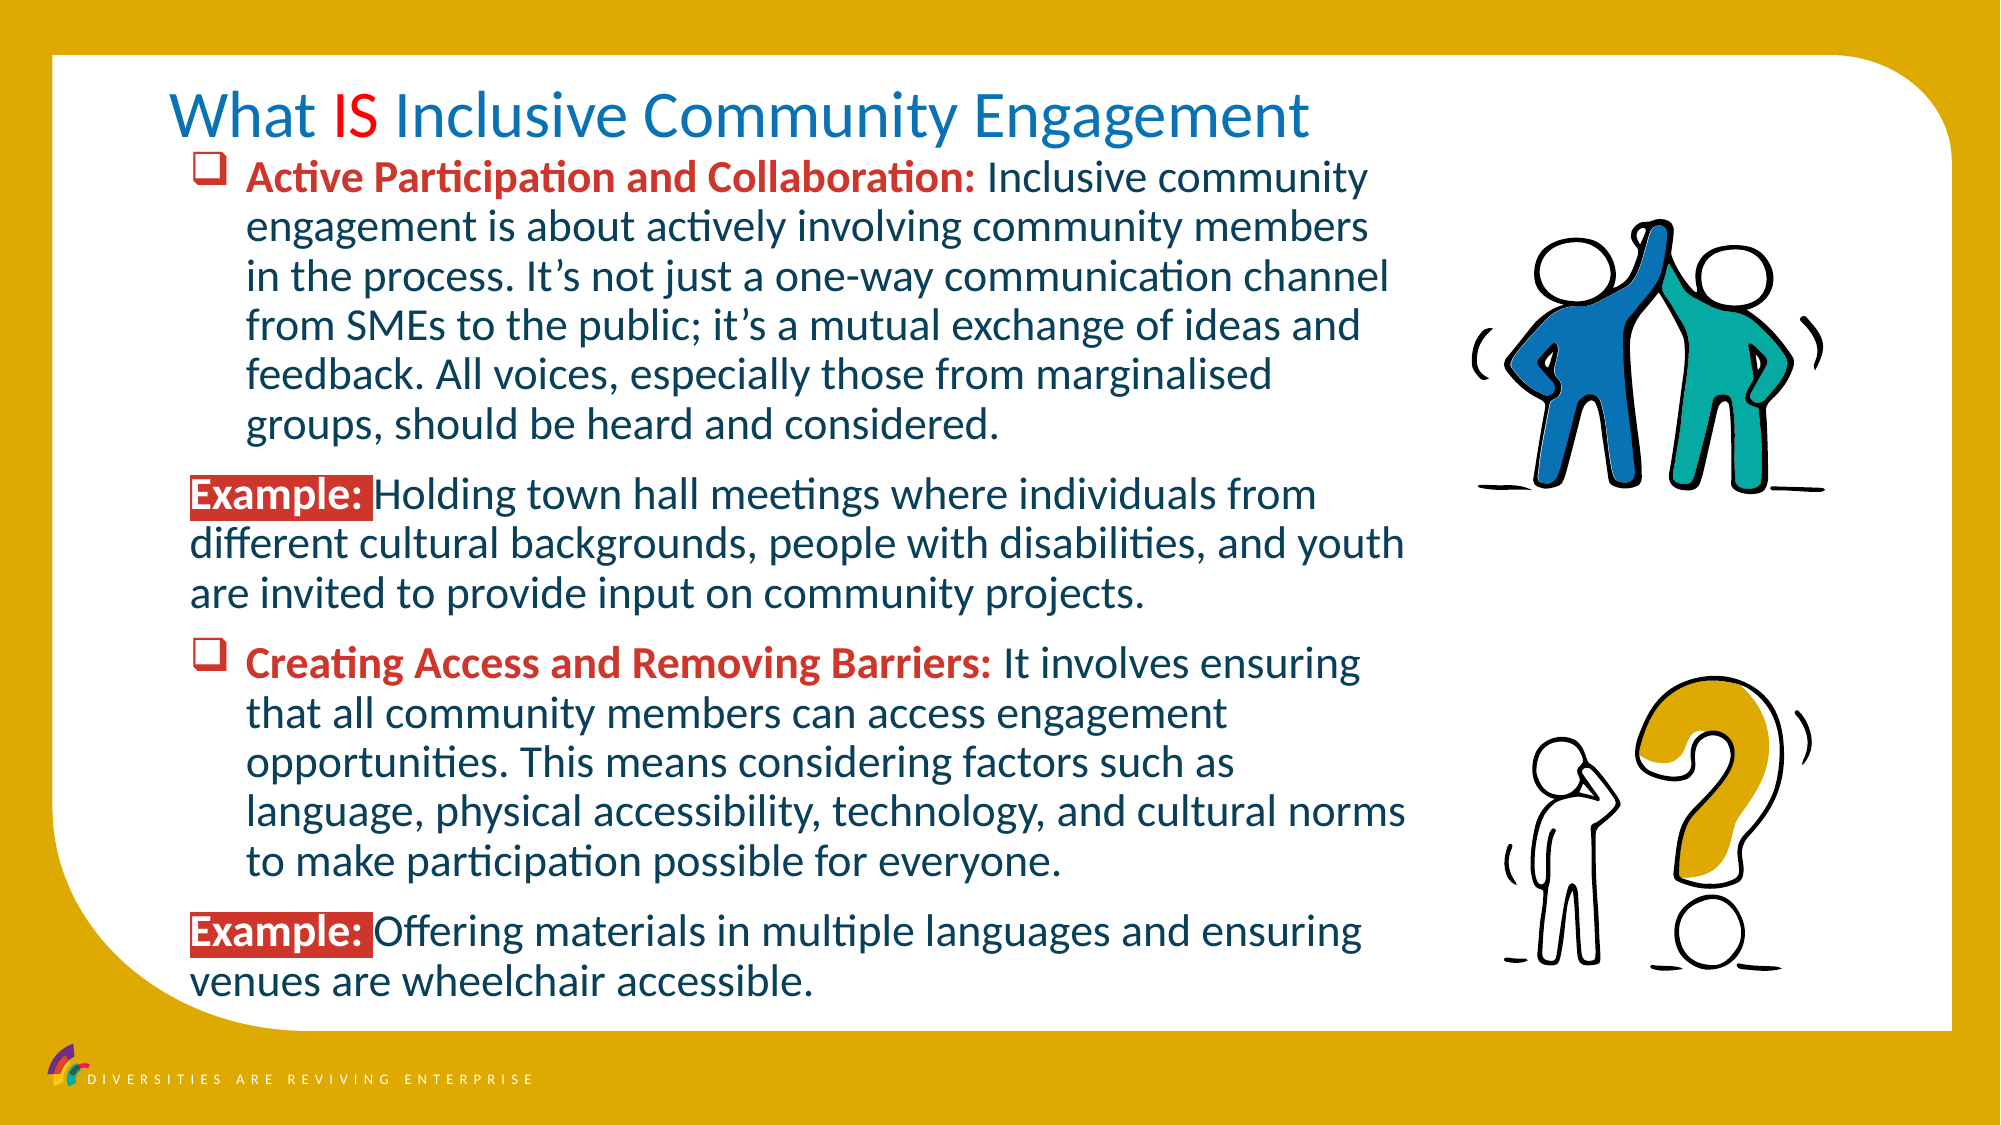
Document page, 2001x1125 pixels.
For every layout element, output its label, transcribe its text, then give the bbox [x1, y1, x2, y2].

list Active Participation and Collaboration: Inclusive community engagement is about actively involving community members in the process. It’s not just a one-way communication channel from SMEs to the public; it’s a mutual exchange of ideas and feedback. All voices, especially those from marginalised groups, should be heard and considered. Example: Holding town hall meetings where individuals from different cultural backgrounds, people with disabilities, and youth are invited to provide input on community projects. Creating Access and Removing Barriers: It involves ensuring that all community members can access engagement opportunities. This means considering factors such as language, physical accessibility, technology, and cultural norms to make participation possible for everyone. Example: Offering materials in multiple languages and ensuring venues are wheelchair accessible. [174, 196, 1429, 777]
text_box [1471, 219, 1826, 495]
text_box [1503, 675, 1812, 971]
text_box What IS Inclusive Community Engagement [154, 63, 1792, 159]
list [130, 63, 1869, 196]
